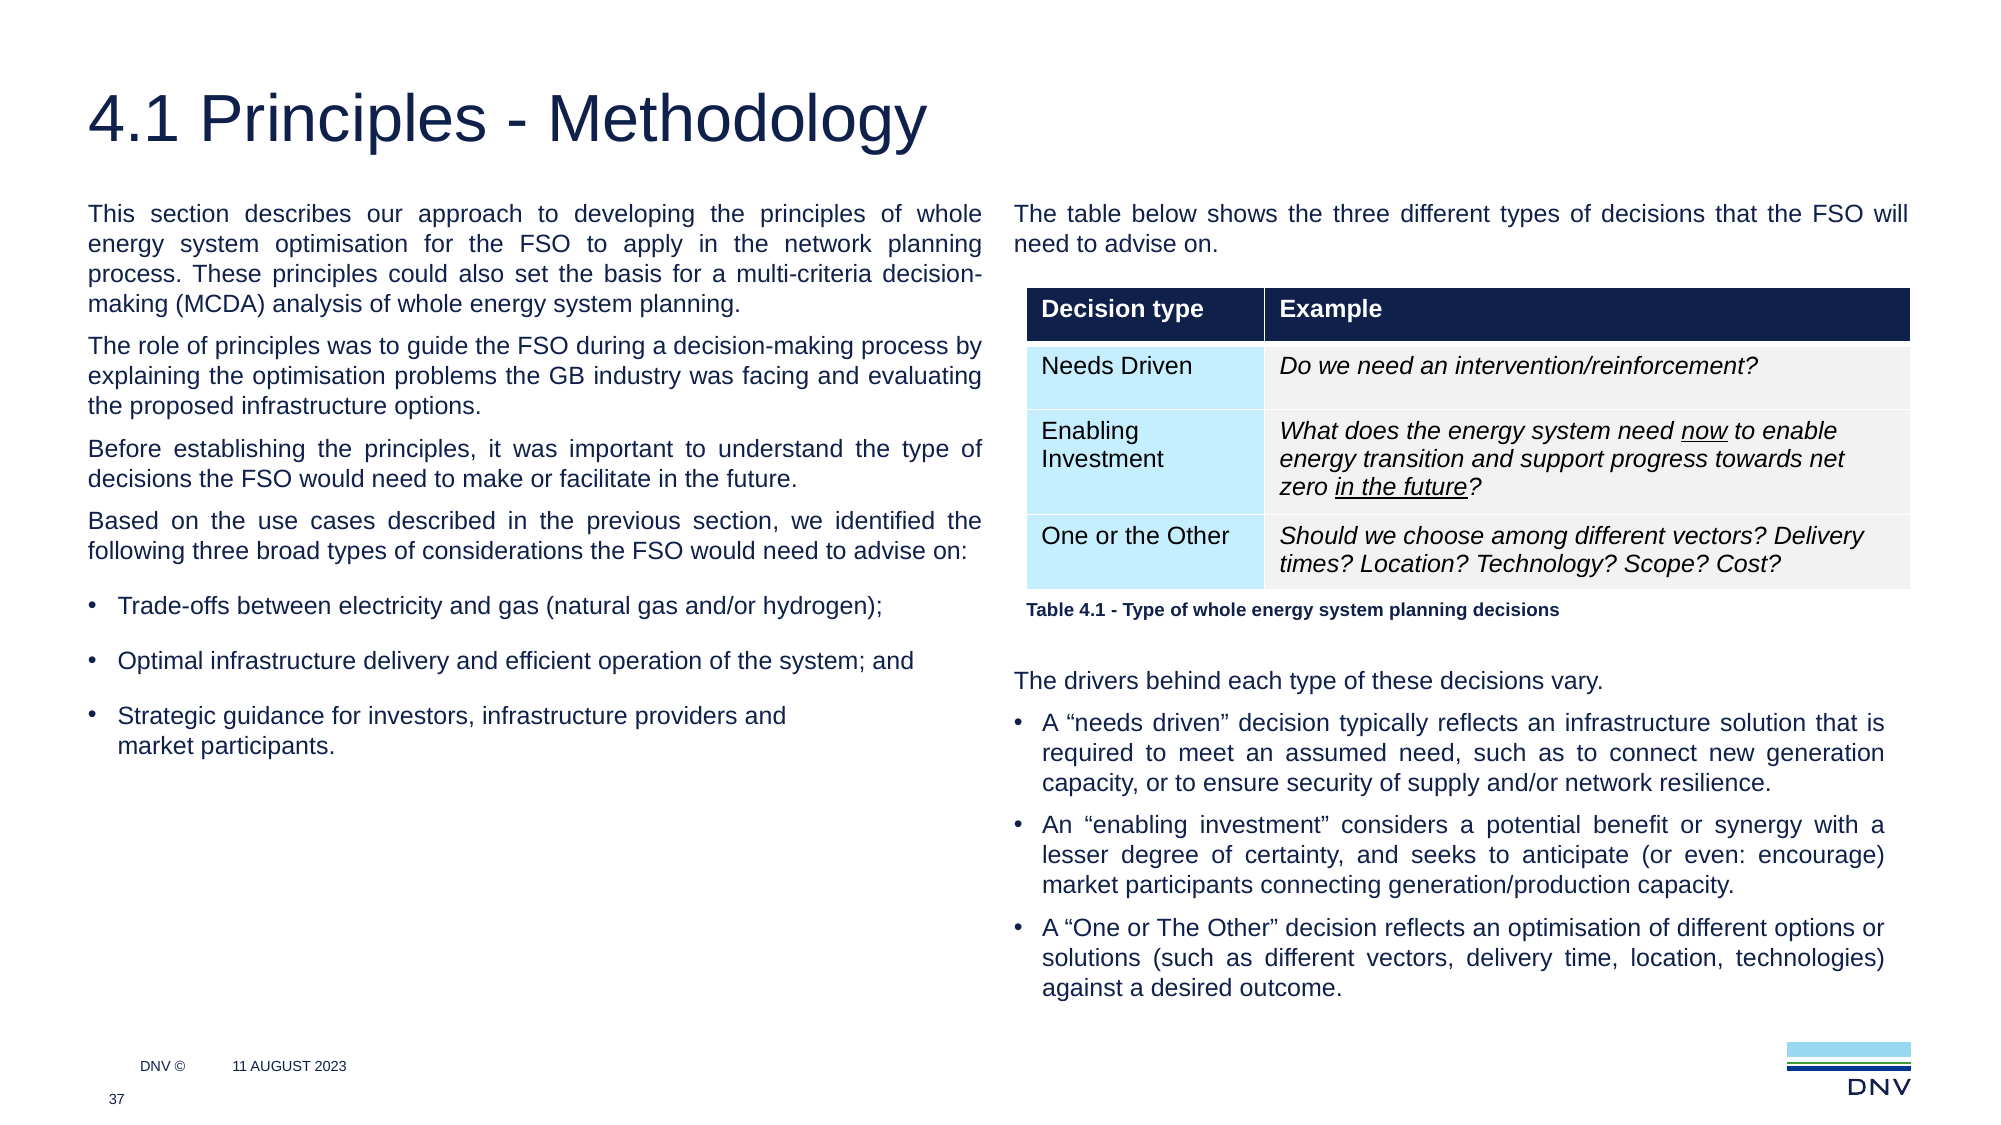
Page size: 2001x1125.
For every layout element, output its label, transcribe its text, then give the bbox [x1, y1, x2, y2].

table_cell Enabling Investment [1027, 410, 1264, 514]
text_box This section describes our approach to developing the principles of whole energy system optimisation for the FSO to apply in the network planning process. These principles could also set the basis for a multi-criteria decision-making (MCDA) analysis of whole energy system planning. The role of principles was to guide the FSO during a decision-making process by explaining the optimisation problems the GB industry was facing and evaluating the proposed infrastructure options. Before establishing the principles, it was important to understand the type of decisions the FSO would need to make or facilitate in the future. Based on the use cases described in the previous section, we identified the following three broad types of considerations the FSO would need to advise on: Trade-offs between electricity and gas (natural gas and/or hydrogen); Optimal infrastructure delivery and efficient operation of the system; and Strategic guidance for investors, infrastructure providers and market participants. The table below shows the three different types of decisions that the FSO will need to advise on. [87, 197, 1911, 778]
table_cell One or the Other [1027, 515, 1264, 589]
table_header Example [1265, 288, 1910, 341]
table_cell What does the energy system need now to enable energy transition and support progress towards net zero in the future? [1265, 410, 1910, 514]
table_cell Do we need an intervention/reinforcement? [1265, 347, 1910, 409]
table_cell Needs Driven [1027, 347, 1264, 409]
text_box 4.1 Principles - Methodology [88, 88, 1912, 242]
table_cell Should we choose among different vectors? Delivery times? Location? Technology? Scope? Cost? [1265, 515, 1910, 589]
slide_number 37 [108, 1090, 153, 1115]
table_header Decision type [1027, 288, 1264, 341]
text_box The drivers behind each type of these decisions vary. A “needs driven” decision typically reflects an infrastructure solution that is required to meet an assumed need, such as to connect new generation capacity, or to ensure security of supply and/or network resilience. An “enabling investment” considers a potential benefit or synergy with a lesser degree of certainty, and seeks to anticipate (or even: encourage) market participants connecting generation/production capacity. A “One or The Other” decision reflects an optimisation of different options or solutions (such as different vectors, delivery time, location, technologies) against a desired outcome. [999, 656, 1902, 1009]
